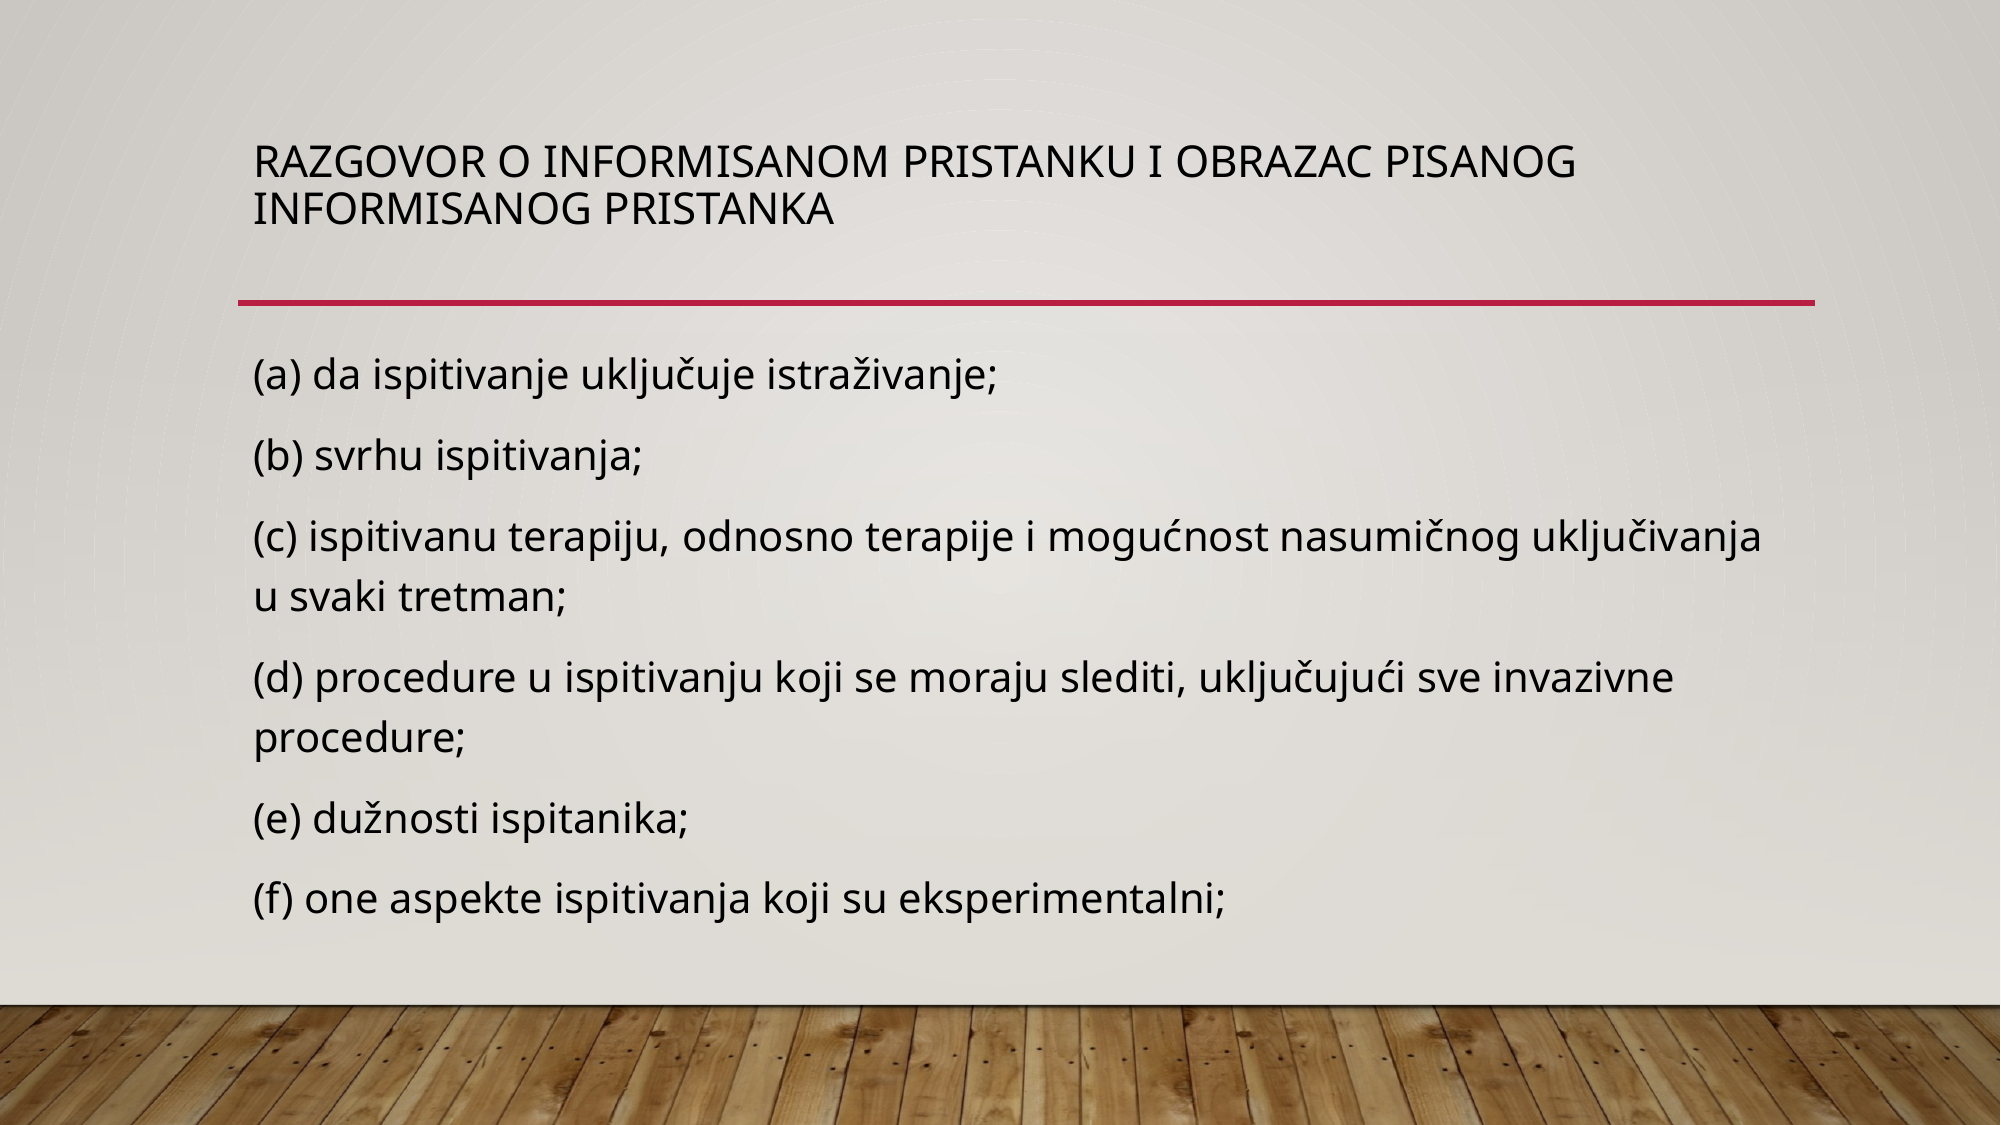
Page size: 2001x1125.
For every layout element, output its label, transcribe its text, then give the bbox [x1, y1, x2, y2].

title Razgovor o informisanom pristanku i obrazac pisanog informisanog pristanka [238, 131, 1814, 305]
list (a) da ispitivanje uključuje istraživanje; (b) svrhu ispitivanja; (c) ispitivanu terapiju, odnosno terapije i mogućnost nasumičnog uključivanja u svaki tretman; (d) procedure u ispitivanju koji se moraju slediti, uključujući sve invazivne procedure; (e) dužnosti ispitanika; (f) one aspekte ispitivanja koji su eksperimentalni; [238, 330, 1814, 897]
picture [0, 1005, 2000, 1125]
